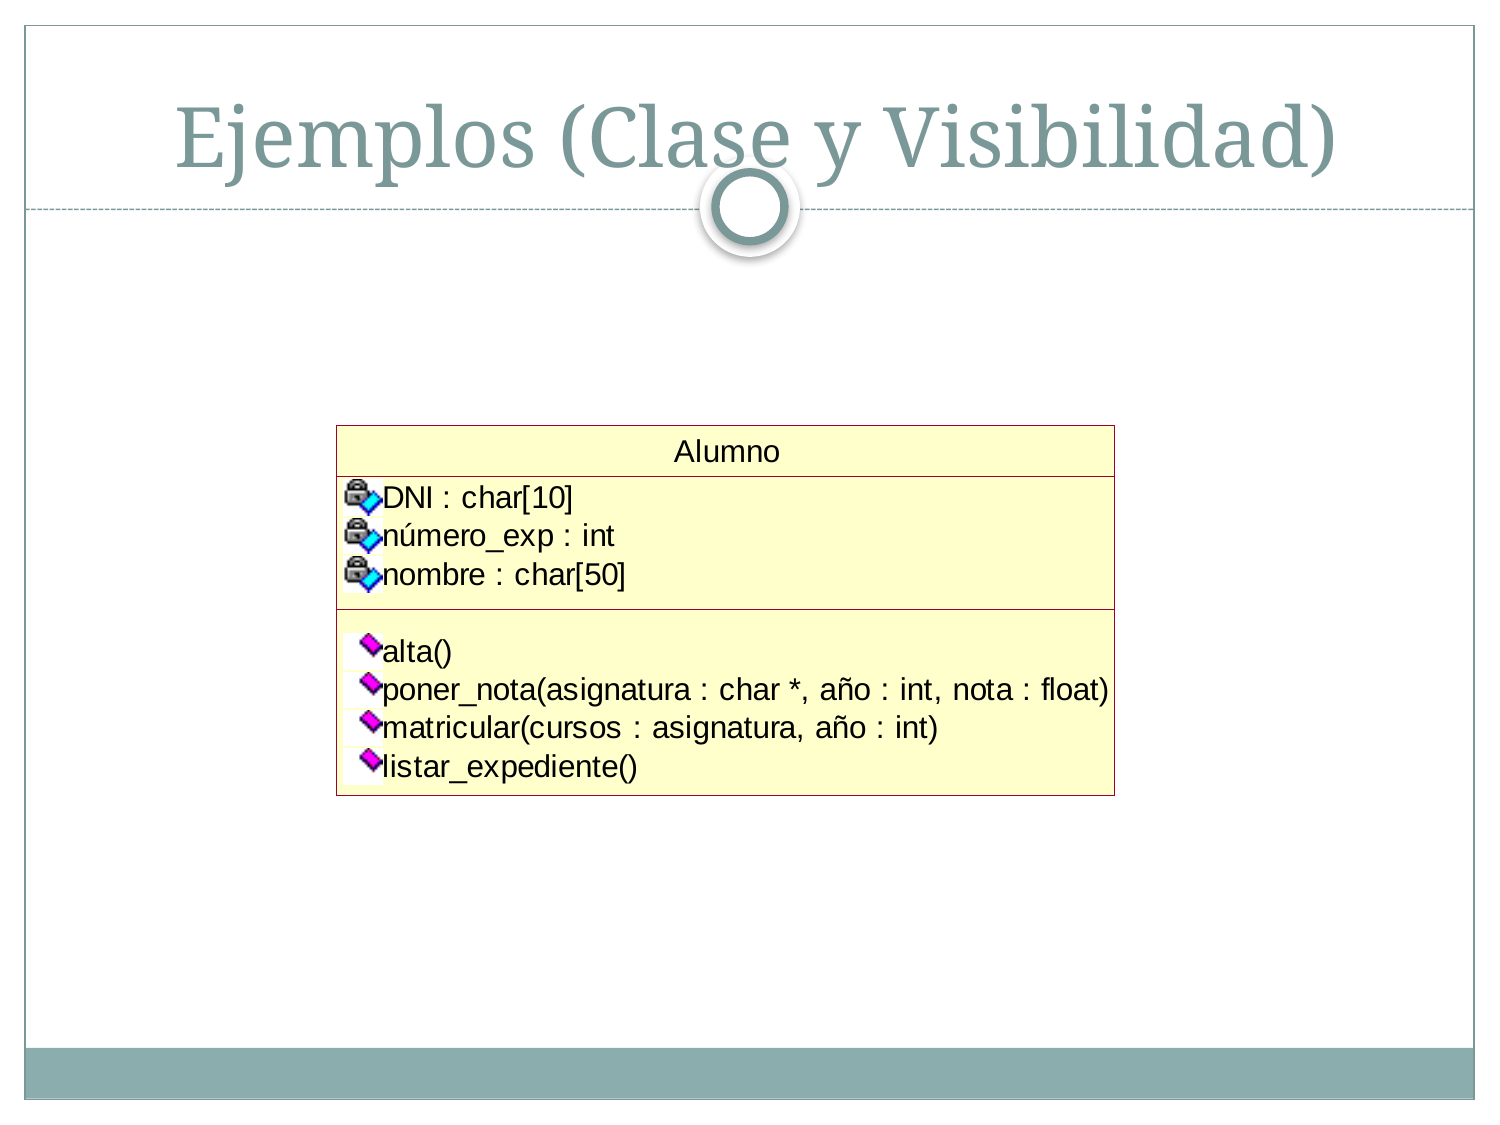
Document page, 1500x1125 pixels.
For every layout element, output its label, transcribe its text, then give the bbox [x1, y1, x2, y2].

picture [297, 405, 1157, 819]
title Ejemplos (Clase y Visibilidad) [62, 43, 1451, 225]
